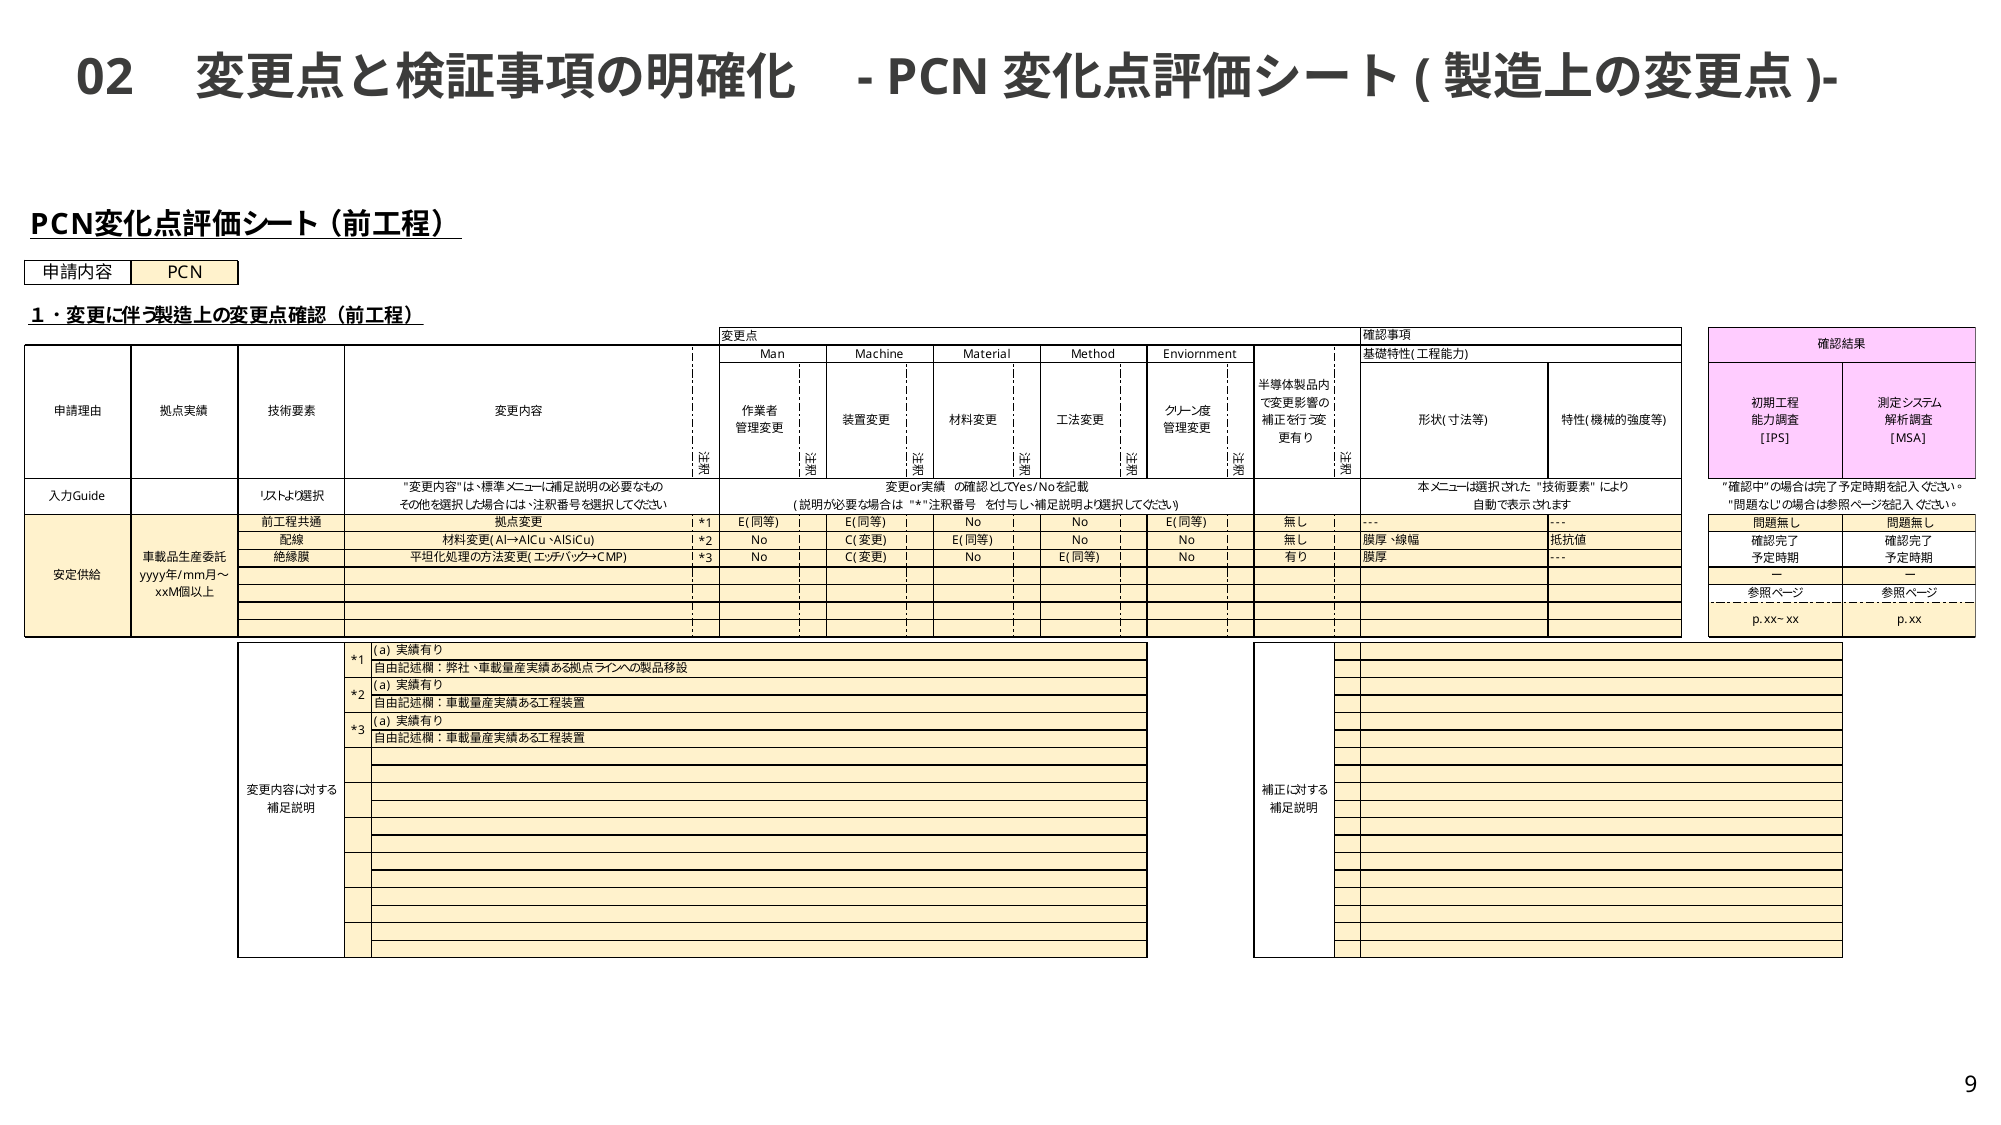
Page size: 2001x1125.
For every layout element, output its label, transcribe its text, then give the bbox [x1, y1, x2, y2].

title 02 変更点と検証事項の明確化 - PCN変化点評価シート(製造上の変更点)- [0, 0, 2000, 123]
picture [23, 186, 1977, 959]
